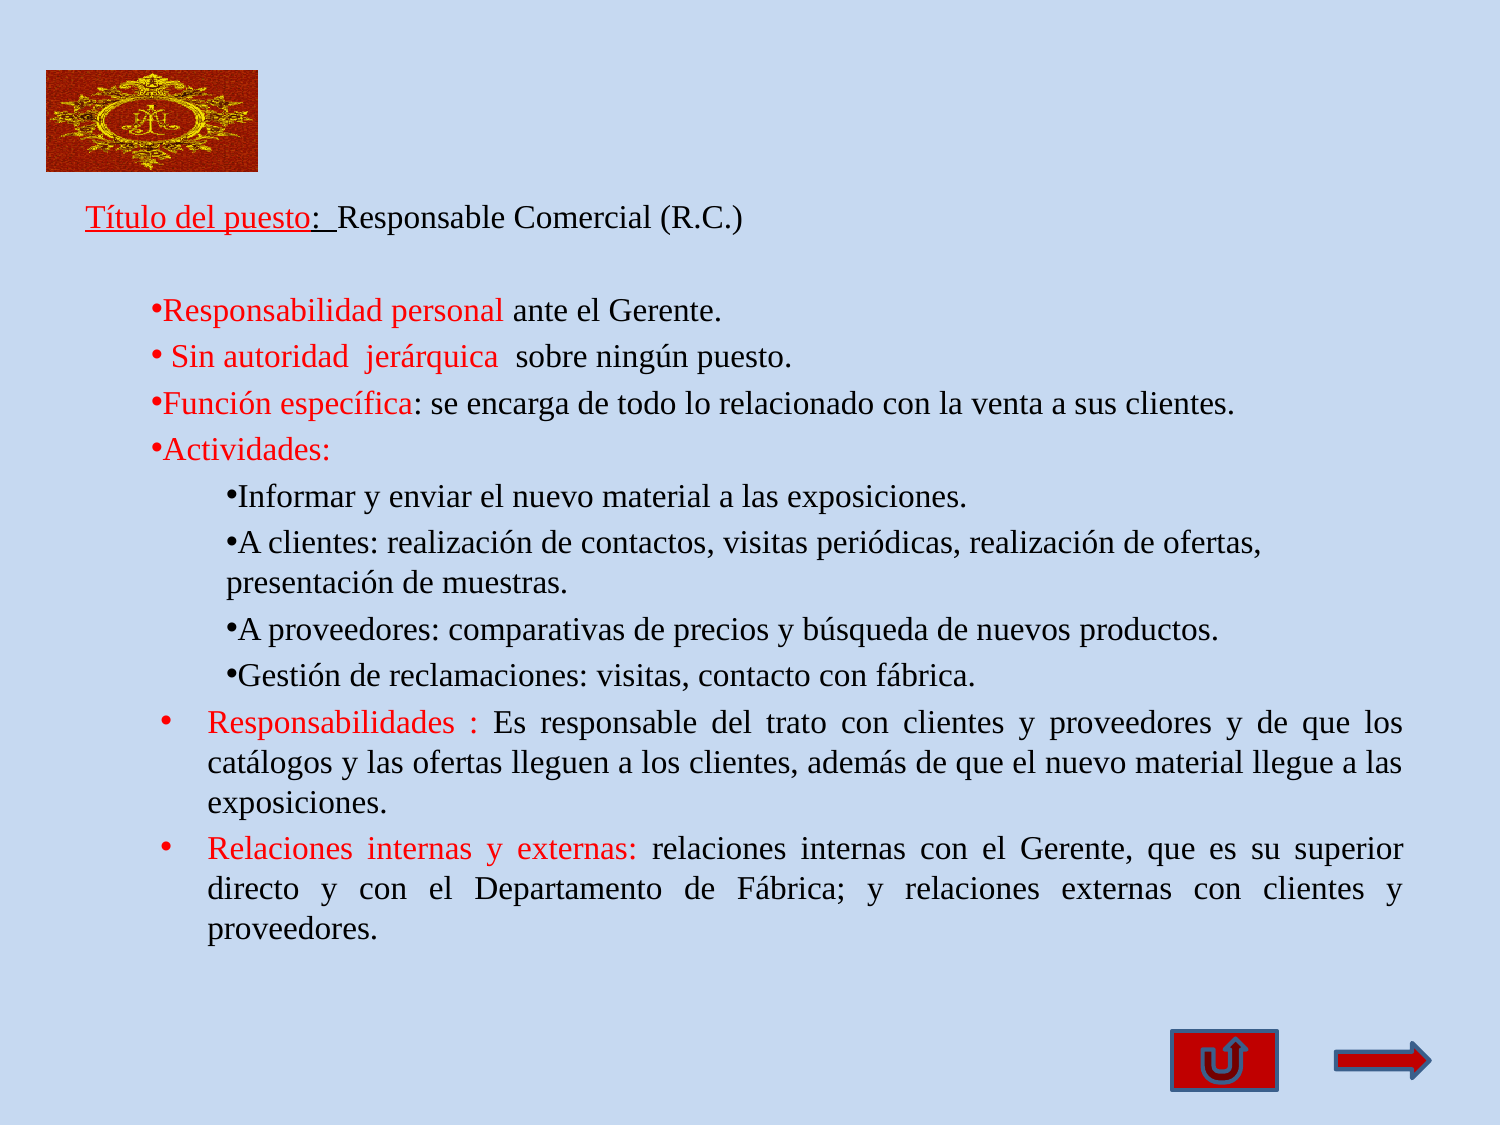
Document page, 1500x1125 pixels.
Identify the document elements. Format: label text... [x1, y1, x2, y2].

list Título del puesto: Responsable Comercial (R.C.) Responsabilidad personal ante el Gerente. Sin autoridad jerárquica sobre ningún puesto. Función específica: se encarga de todo lo relacionado con la venta a sus clientes. Actividades: Informar y enviar el nuevo material a las exposiciones. A clientes: realización de contactos, visitas periódicas, realización de ofertas, presentación de muestras. A proveedores: comparativas de precios y búsqueda de nuevos productos. Gestión de reclamaciones: visitas, contacto con fábrica. Responsabilidades : Es responsable del trato con clientes y proveedores y de que los catálogos y las ofertas lleguen a los clientes, además de que el nuevo material llegue a las exposiciones. Relaciones internas y externas: relaciones internas con el Gerente, que es su superior directo y con el Departamento de Fábrica; y relaciones externas con clientes y proveedores. [70, 187, 1421, 1091]
text_box [1170, 1029, 1279, 1092]
text_box [1333, 1041, 1432, 1081]
picture [46, 70, 258, 173]
